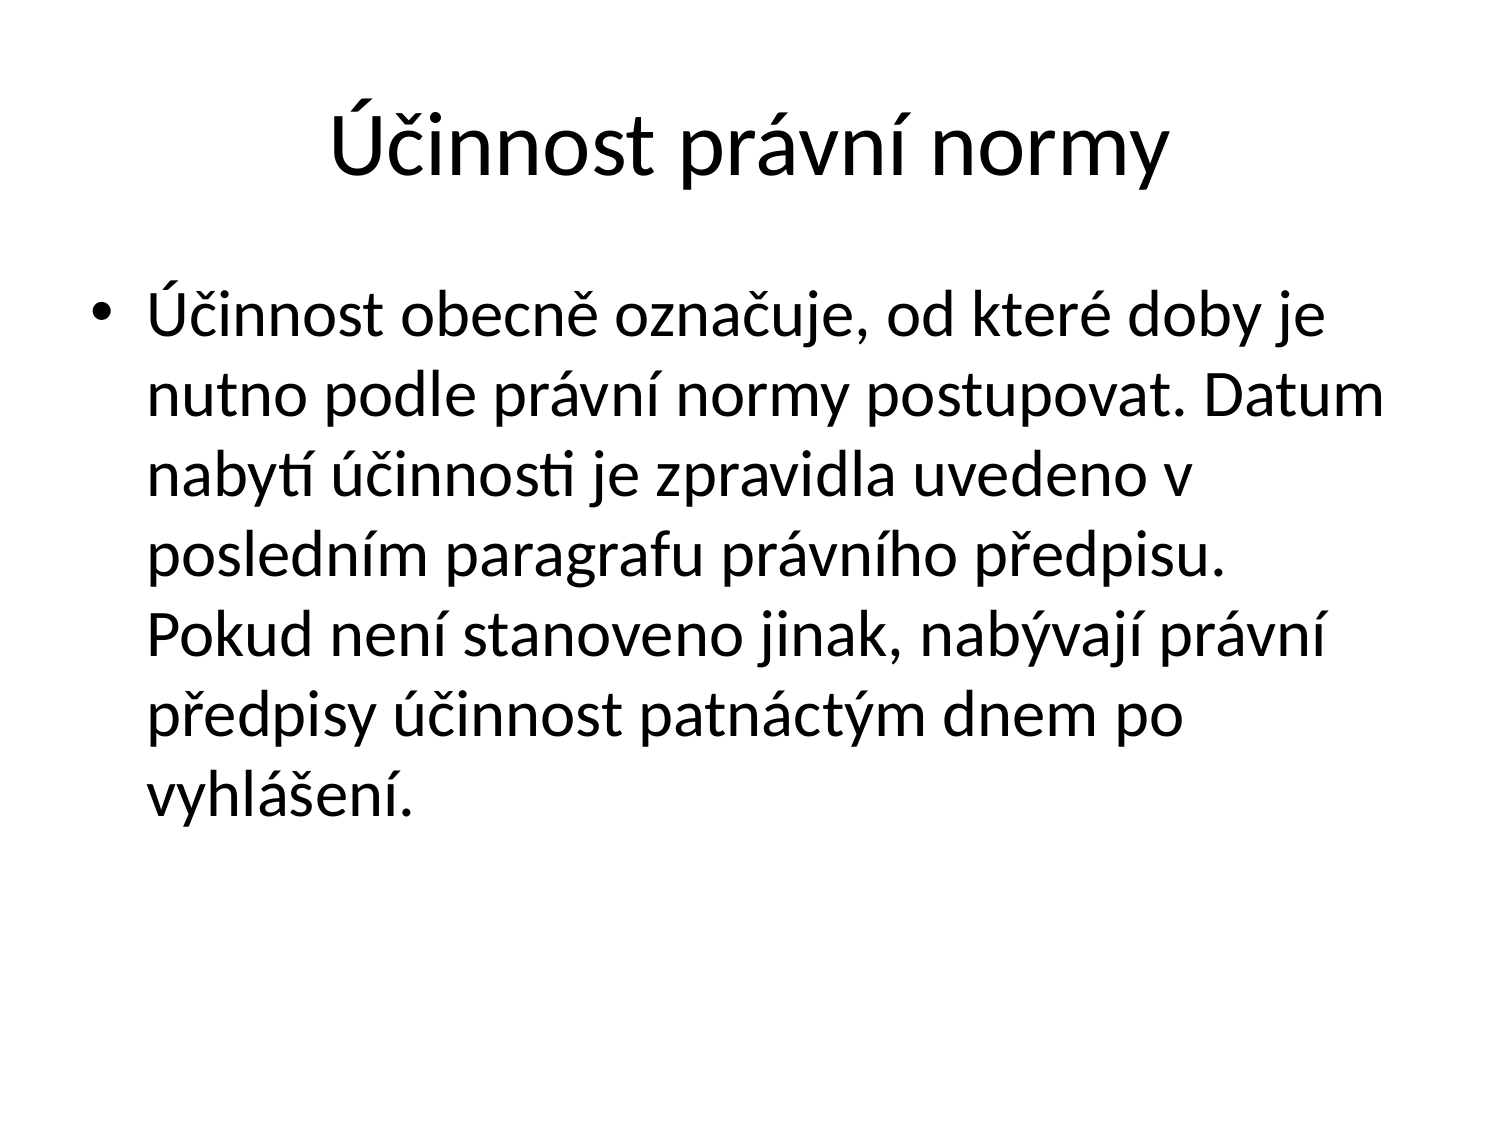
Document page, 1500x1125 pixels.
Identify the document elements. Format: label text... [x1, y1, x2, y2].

title Účinnost právní normy [75, 45, 1425, 233]
list Účinnost obecně označuje, od které doby je nutno podle právní normy postupovat. Datum nabytí účinnosti je zpravidla uvedeno v posledním paragrafu právního předpisu. Pokud není stanoveno jinak, nabývají právní předpisy účinnost patnáctým dnem po vyhlášení. [75, 262, 1425, 1005]
